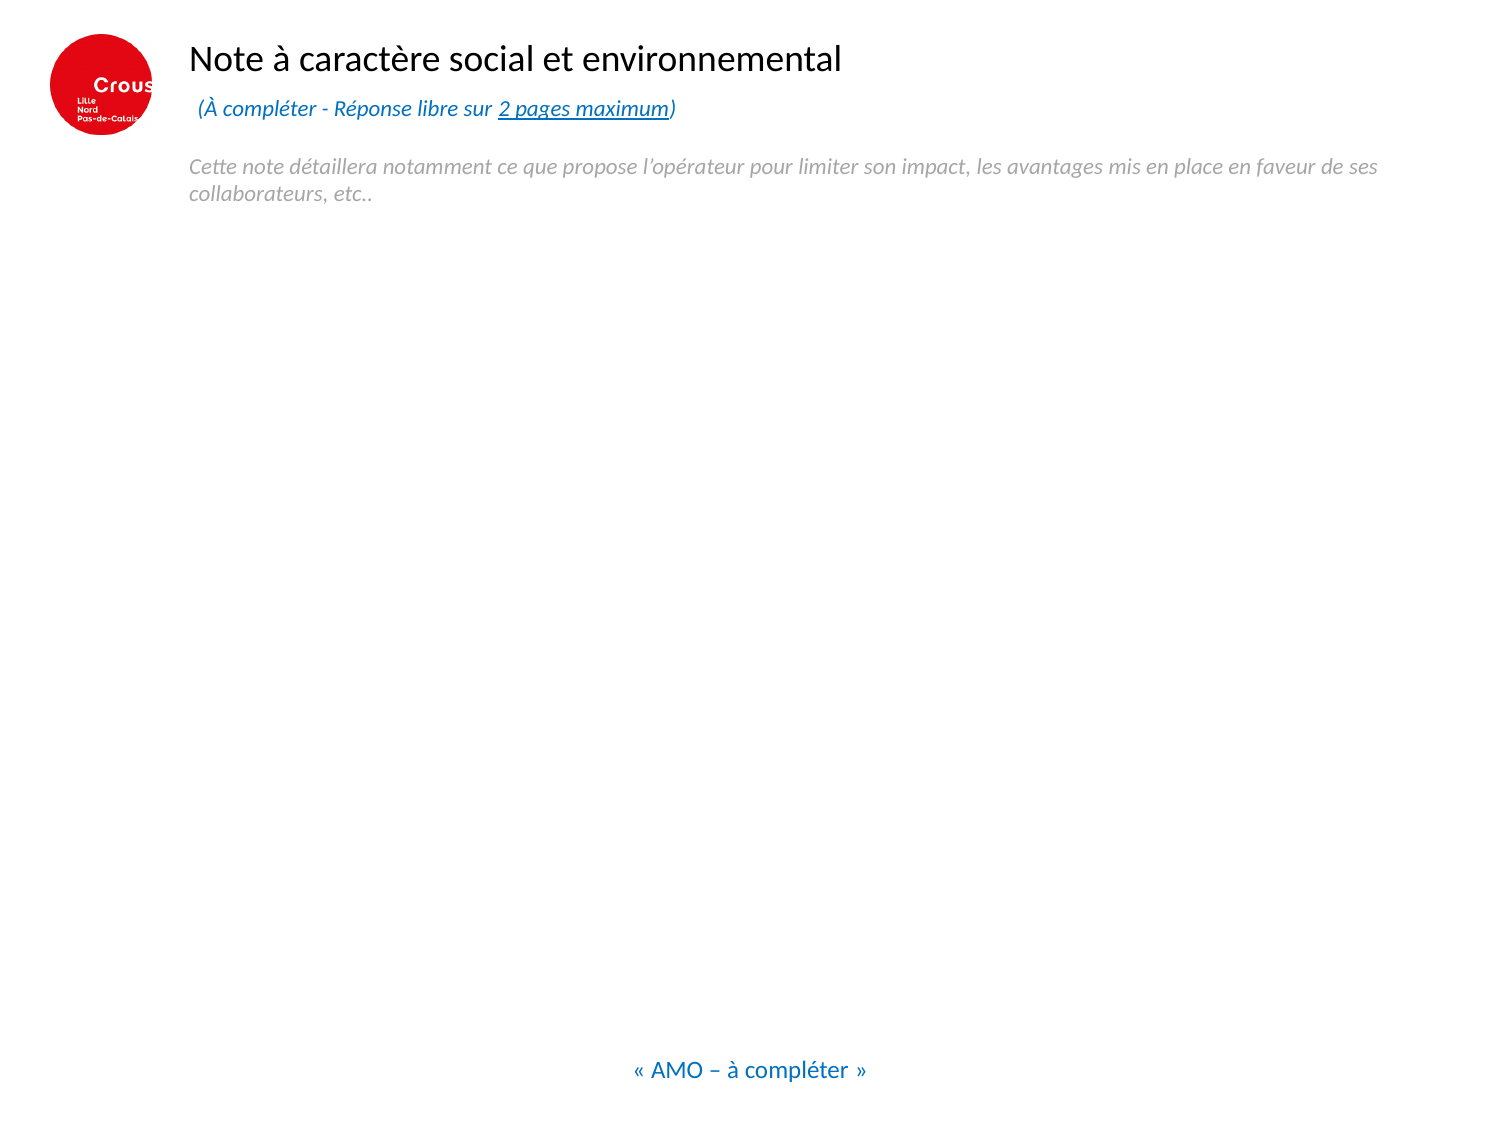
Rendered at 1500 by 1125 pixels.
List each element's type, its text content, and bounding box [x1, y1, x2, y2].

picture [50, 34, 152, 135]
footer « AMO – à compléter » [496, 1038, 1004, 1099]
text_box Note à caractère social et environnemental (À compléter - Réponse libre sur 2 pages maximum) Cette note détaillera notamment ce que propose l’opérateur pour limiter son impact, les avantages mis en place en faveur de ses collaborateurs, etc.. [174, 26, 1481, 214]
